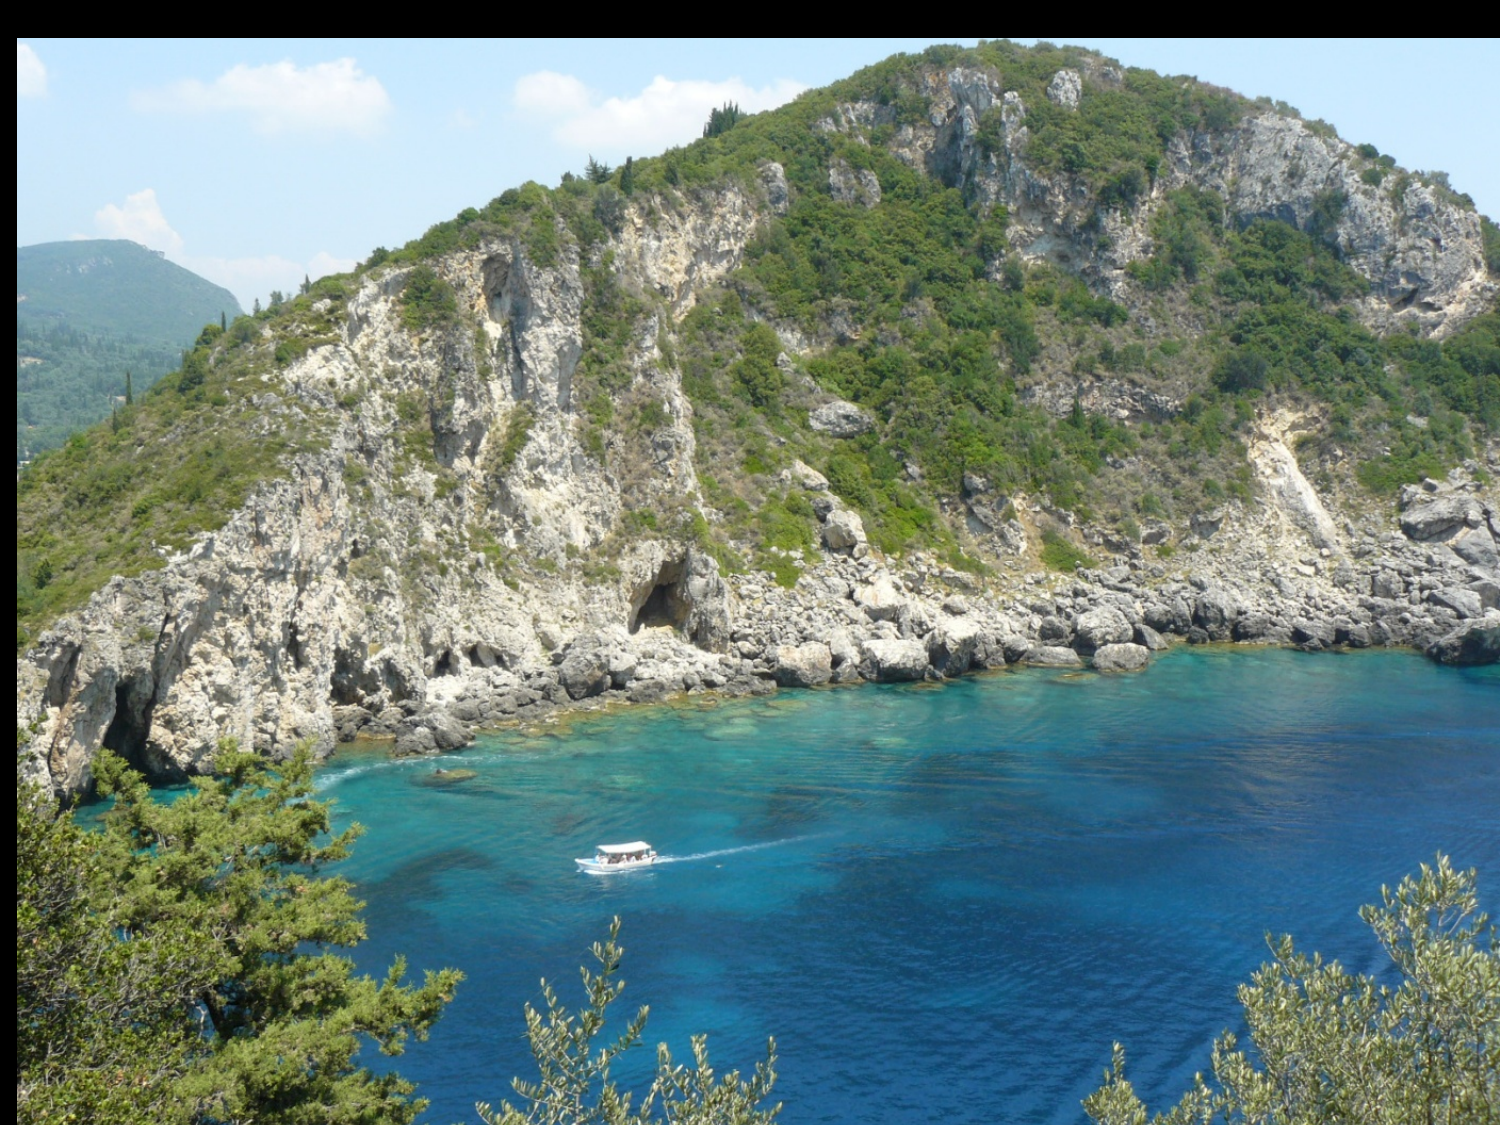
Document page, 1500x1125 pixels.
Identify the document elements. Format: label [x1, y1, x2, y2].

list [16, 37, 1500, 1125]
